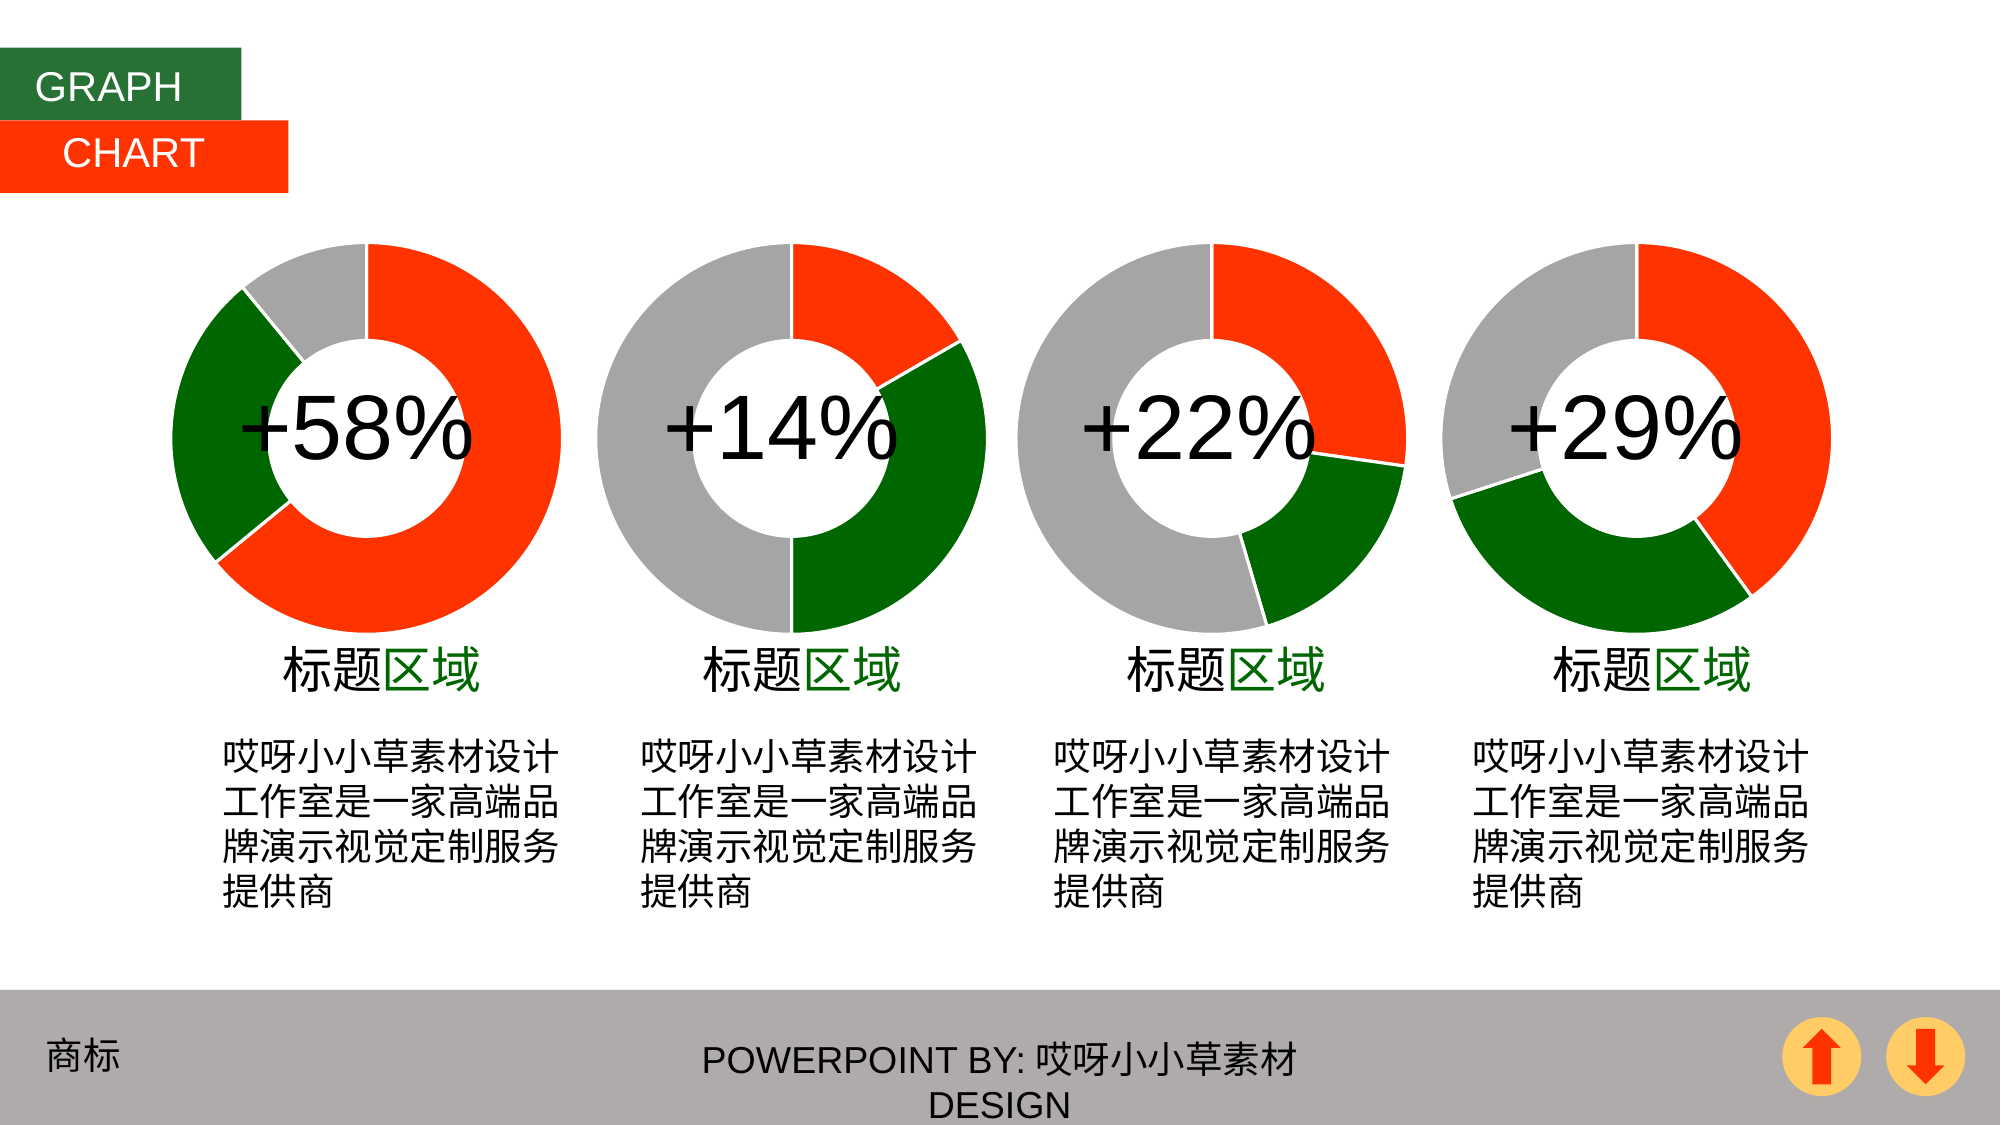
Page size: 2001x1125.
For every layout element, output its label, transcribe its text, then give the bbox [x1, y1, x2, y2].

text_box GRAPH [19, 52, 224, 118]
chart [162, 234, 572, 643]
text_box 哎呀小小草素材设计工作室是一家高端品牌演示视觉定制服务提供商 [625, 725, 1015, 921]
text_box 标题区域 [1537, 643, 1786, 706]
text_box 标题区域 [267, 643, 521, 706]
chart [587, 234, 996, 643]
text_box 标题区域 [687, 643, 941, 706]
text_box 标题区域 [1111, 643, 1365, 706]
chart [1007, 234, 1417, 643]
text_box 哎呀小小草素材设计工作室是一家高端品牌演示视觉定制服务提供商 [1039, 725, 1428, 921]
text_box 哎呀小小草素材设计工作室是一家高端品牌演示视觉定制服务提供商 [207, 725, 596, 921]
text_box CHART [47, 118, 240, 183]
text_box 哎呀小小草素材设计工作室是一家高端品牌演示视觉定制服务提供商 [1457, 725, 1847, 921]
chart [1432, 234, 1842, 643]
